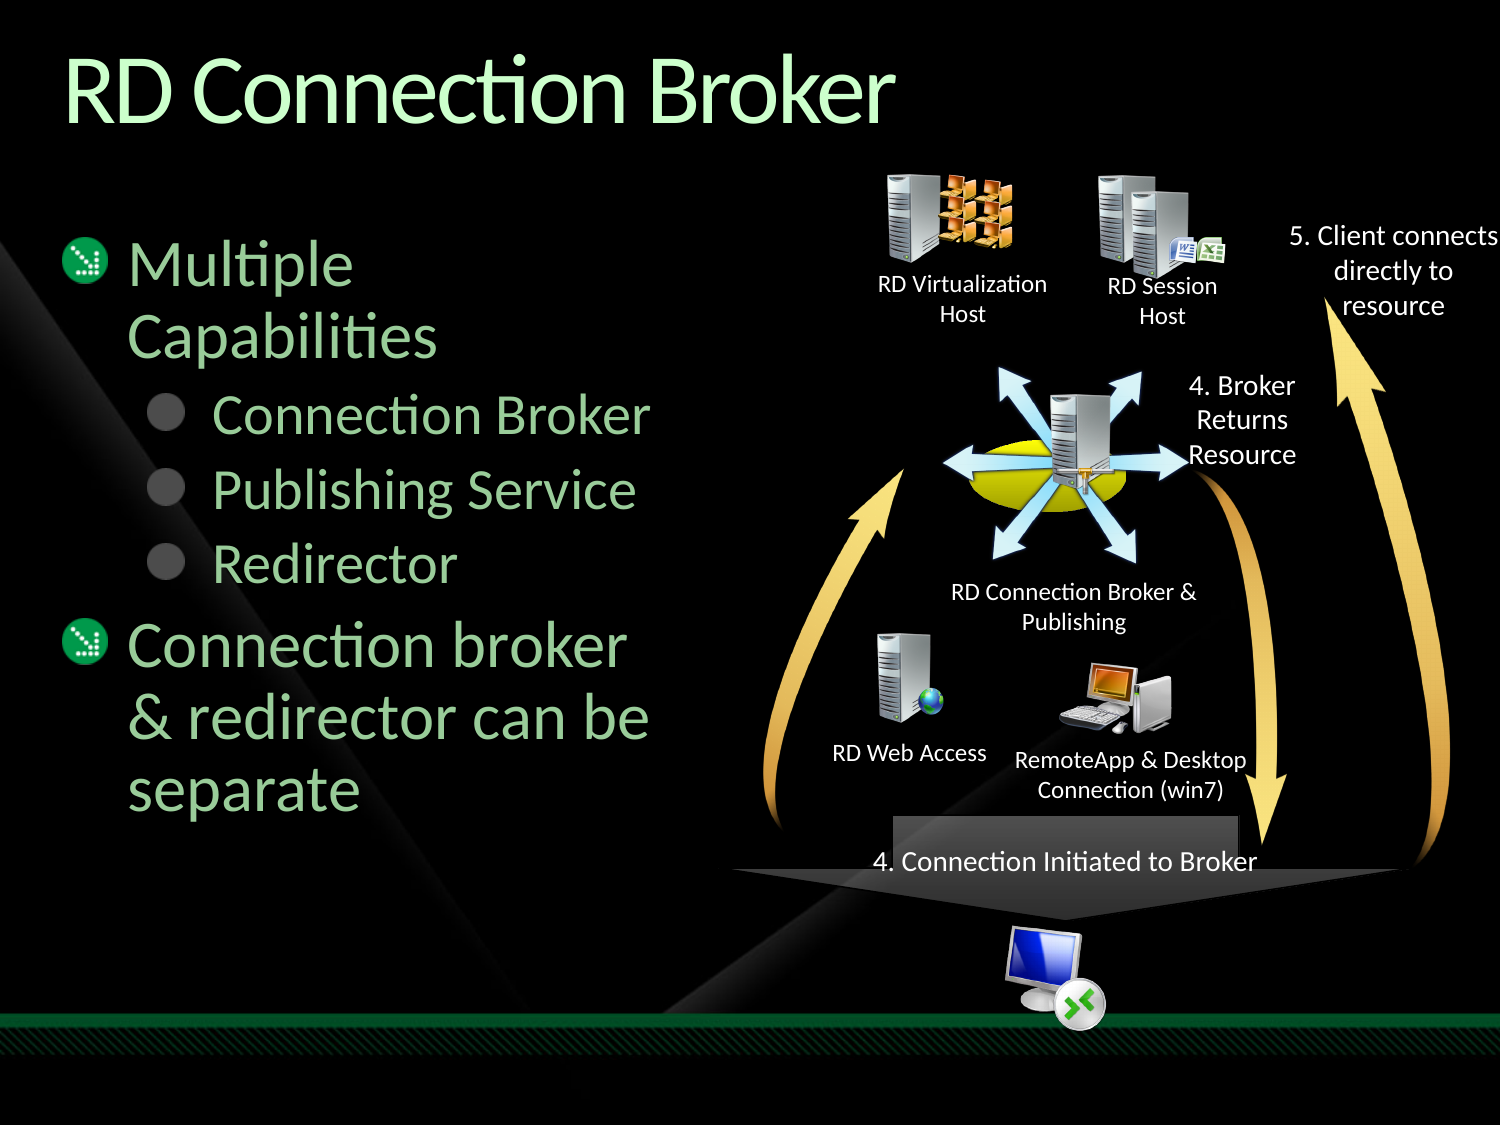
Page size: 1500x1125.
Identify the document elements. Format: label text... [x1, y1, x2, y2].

text_box 4. Broker Returns Resource [1131, 358, 1277, 449]
picture [0, 0, 1500, 1125]
text_box Multiple Capabilities Connection Broker Publishing Service Redirector Connection broker & redirector can be separate [62, 228, 677, 969]
text_box [825, 885, 1307, 920]
text_box 4. Connection Initiated to Broker [758, 835, 1313, 885]
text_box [923, 361, 1226, 661]
title RD Connection Broker [62, 37, 1438, 147]
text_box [993, 661, 1182, 813]
text_box 5. Client connects directly to resource [1268, 208, 1500, 329]
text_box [1082, 175, 1243, 338]
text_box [890, 632, 1012, 775]
text_box [717, 867, 758, 875]
text_box [891, 814, 1182, 835]
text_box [838, 173, 1088, 336]
